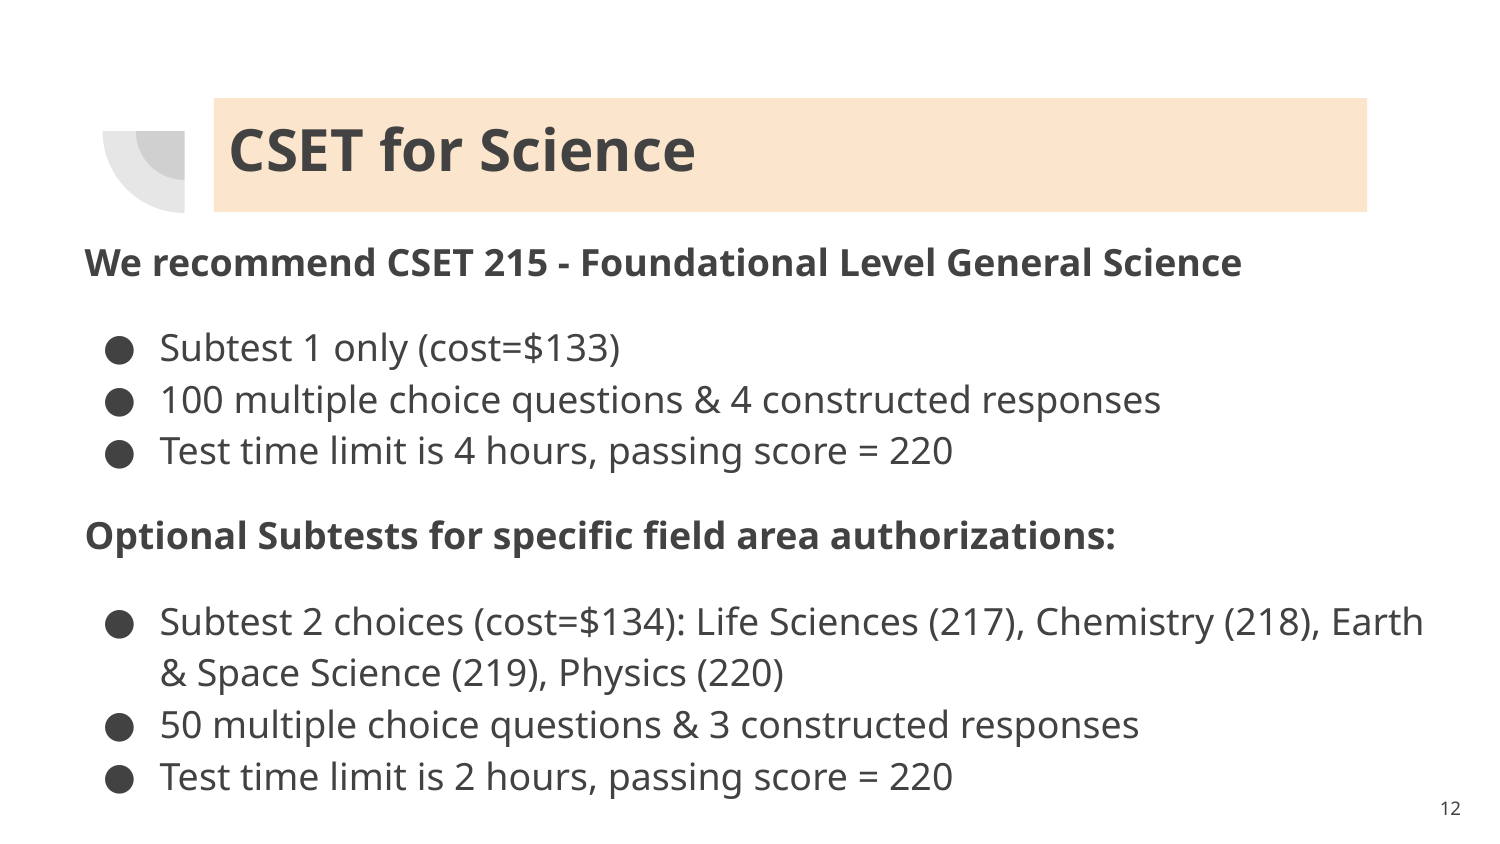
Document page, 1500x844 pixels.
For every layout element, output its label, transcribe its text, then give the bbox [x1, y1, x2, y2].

slide_number ‹#› [1386, 777, 1477, 842]
title CSET for Science [213, 98, 1368, 213]
list We recommend CSET 215 - Foundational Level General Science Subtest 1 only (cost=$133) 100 multiple choice questions & 4 constructed responses Test time limit is 4 hours, passing score = 220 Optional Subtests for specific field area authorizations: Subtest 2 choices (cost=$134): Life Sciences (217), Chemistry (218), Earth & Space Science (219), Physics (220) 50 multiple choice questions & 3 constructed responses Test time limit is 2 hours, passing score = 220 [69, 217, 1477, 812]
